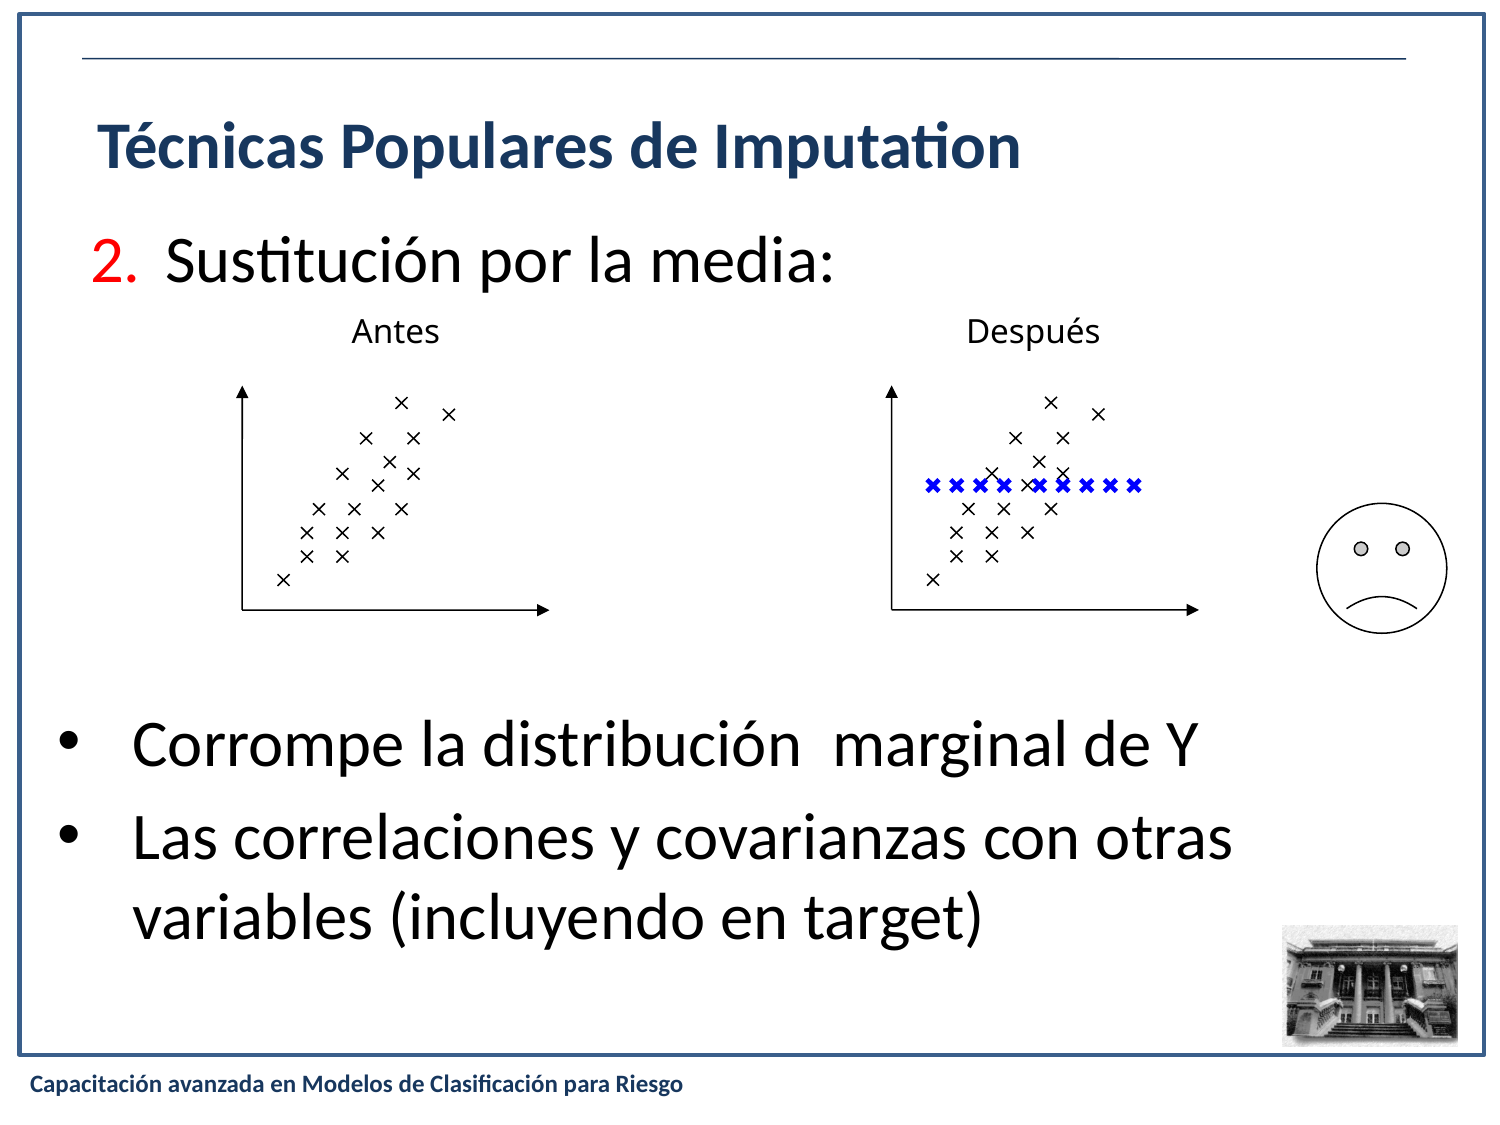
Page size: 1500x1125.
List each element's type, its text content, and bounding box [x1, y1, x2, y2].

text_box Corrompe la distribución marginal de Y Las correlaciones y covarianzas con otras variables (incluyendo en target) [42, 692, 1483, 799]
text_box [241, 385, 550, 611]
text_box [997, 479, 1011, 492]
title Técnicas Populares de Imputation [81, 81, 1414, 202]
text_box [926, 479, 940, 492]
list Sustitución por la media: [74, 207, 1426, 305]
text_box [1127, 479, 1141, 492]
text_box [1104, 479, 1117, 492]
text_box [1316, 503, 1447, 634]
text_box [950, 479, 963, 492]
picture [1282, 925, 1458, 1047]
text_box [1033, 479, 1046, 492]
text_box Antes [336, 302, 455, 358]
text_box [891, 385, 1200, 611]
text_box Después [951, 302, 1116, 358]
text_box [1056, 479, 1070, 492]
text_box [974, 479, 987, 492]
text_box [1080, 479, 1093, 492]
